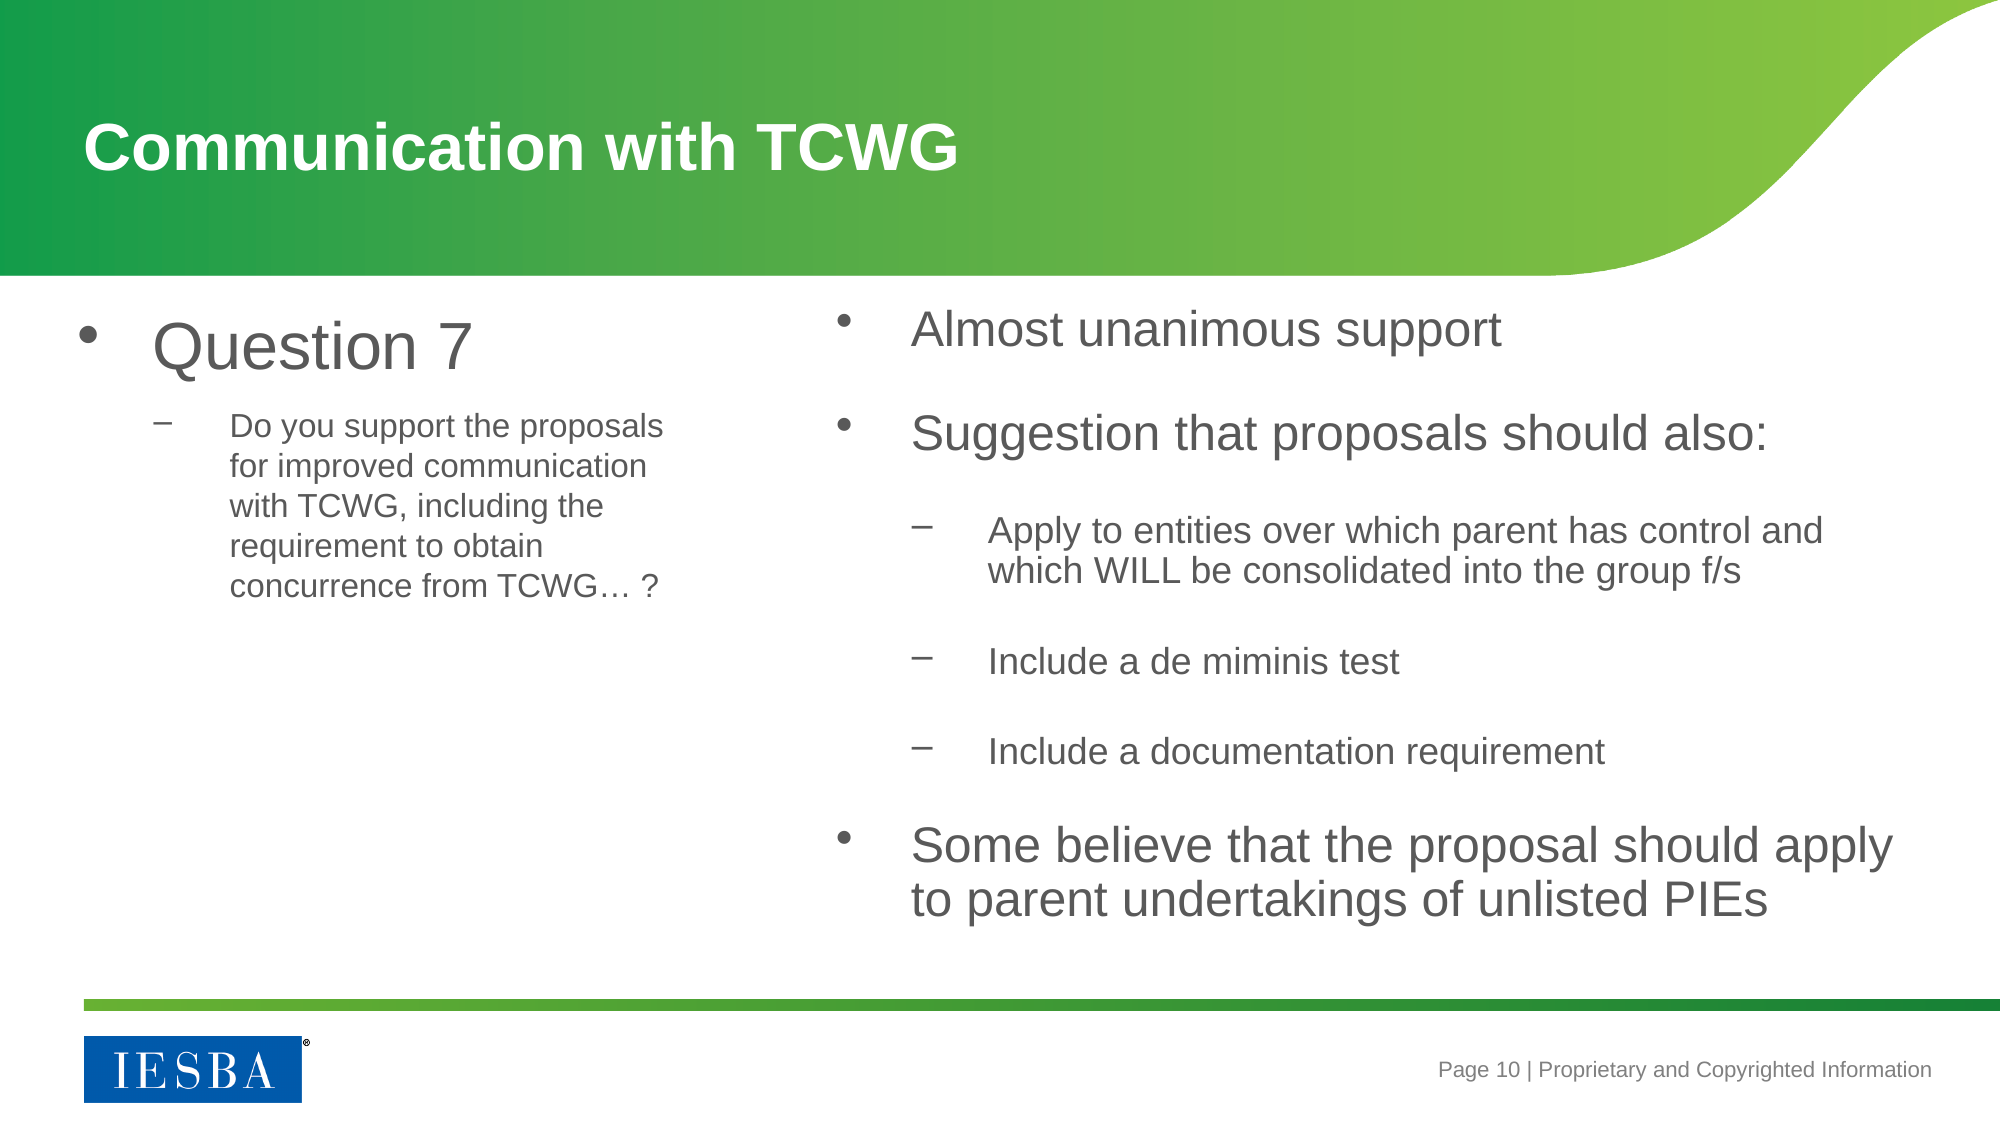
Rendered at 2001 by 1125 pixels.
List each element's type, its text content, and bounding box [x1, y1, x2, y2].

list Almost unanimous support Suggestion that proposals should also: Apply to entities over which parent has control and which WILL be consolidated into the group f/s Include a de miminis test Include a documentation requirement Some believe that the proposal should apply to parent undertakings of unlisted PIEs [820, 295, 1938, 967]
list Question 7 Do you support the proposals for improved communication with TCWG, including the requirement to obtain concurrence from TCWG… ? [62, 295, 700, 967]
picture [0, 0, 2000, 276]
picture [84, 1036, 310, 1103]
title Communication with TCWG [83, 99, 1734, 188]
